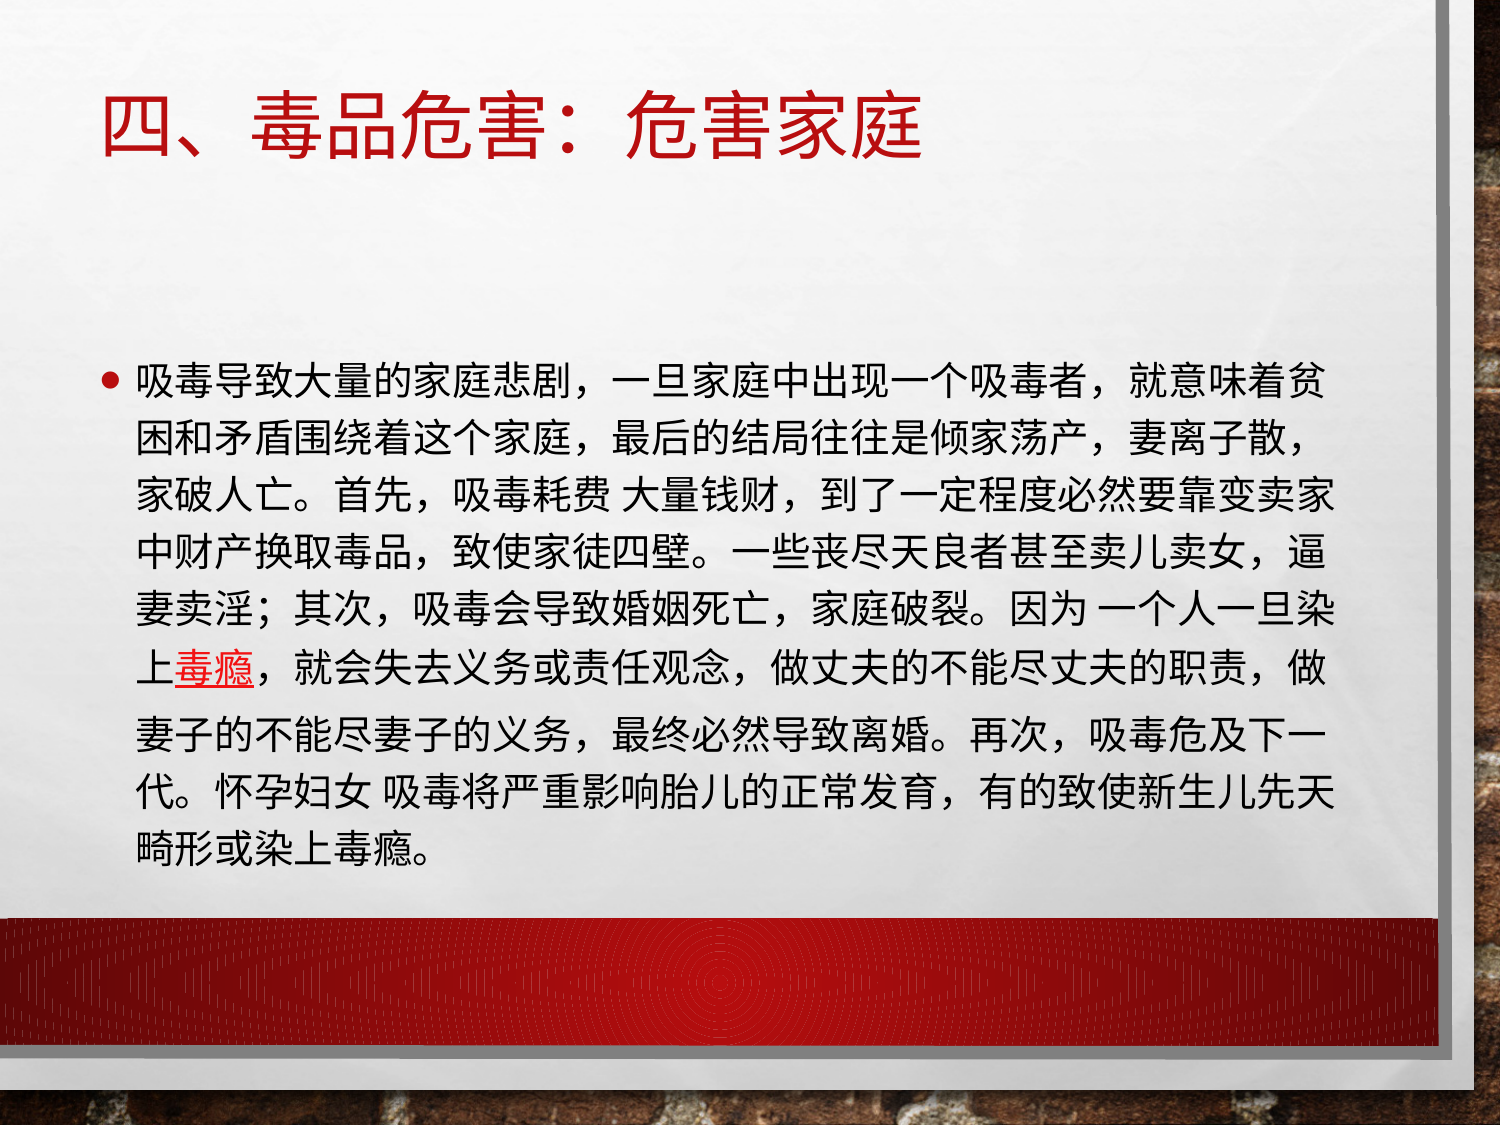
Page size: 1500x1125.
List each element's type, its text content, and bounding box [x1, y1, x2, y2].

title 四、毒品危害：危害家庭 [84, 125, 1364, 244]
list 吸毒导致大量的家庭悲剧，一旦家庭中出现一个吸毒者，就意味着贫困和矛盾围绕着这个家庭，最后的结局往往是倾家荡产，妻离子散，家破人亡。首先，吸毒耗费 大量钱财，到了一定程度必然要靠变卖家中财产换取毒品，致使家徒四壁。一些丧尽天良者甚至卖儿卖女，逼妻卖淫；其次，吸毒会导致婚姻死亡，家庭破裂。因为 一个人一旦染上毒瘾，就会失去义务或责任观念，做丈夫的不能尽丈夫的职责，做妻子的不能尽妻子的义务，最终必然导致离婚。再次，吸毒危及下一代。怀孕妇女 吸毒将严重影响胎儿的正常发育，有的致使新生儿先天畸形或染上毒瘾。 [84, 338, 1364, 882]
picture [0, 0, 1500, 1125]
